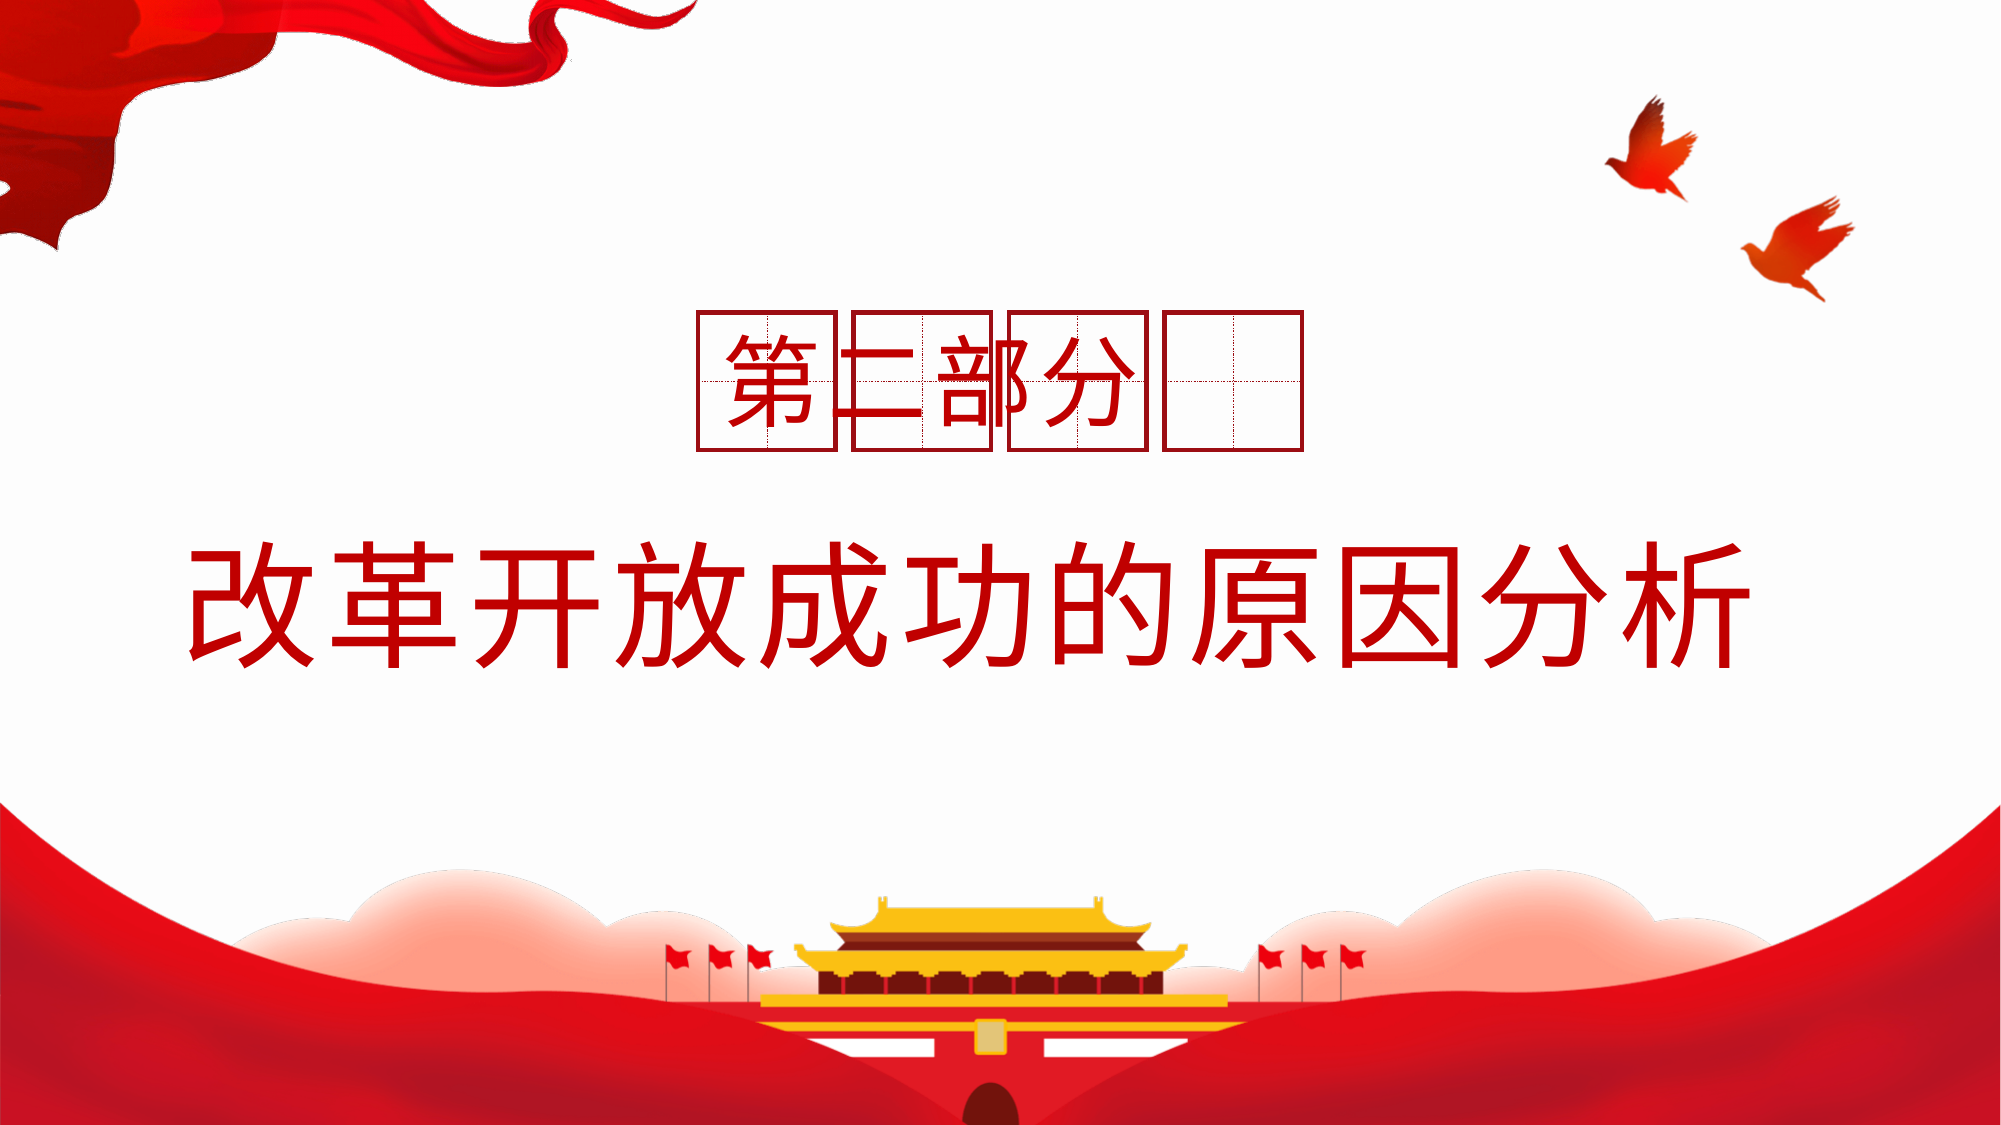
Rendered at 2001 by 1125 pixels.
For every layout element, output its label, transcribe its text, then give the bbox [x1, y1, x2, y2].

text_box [697, 312, 1303, 451]
picture [0, 737, 2001, 1125]
picture [0, 0, 711, 255]
text_box 第二部分 [1303, 312, 1310, 448]
picture [1579, 81, 1942, 338]
text_box 改革开放成功的原因分析 [166, 512, 1834, 693]
